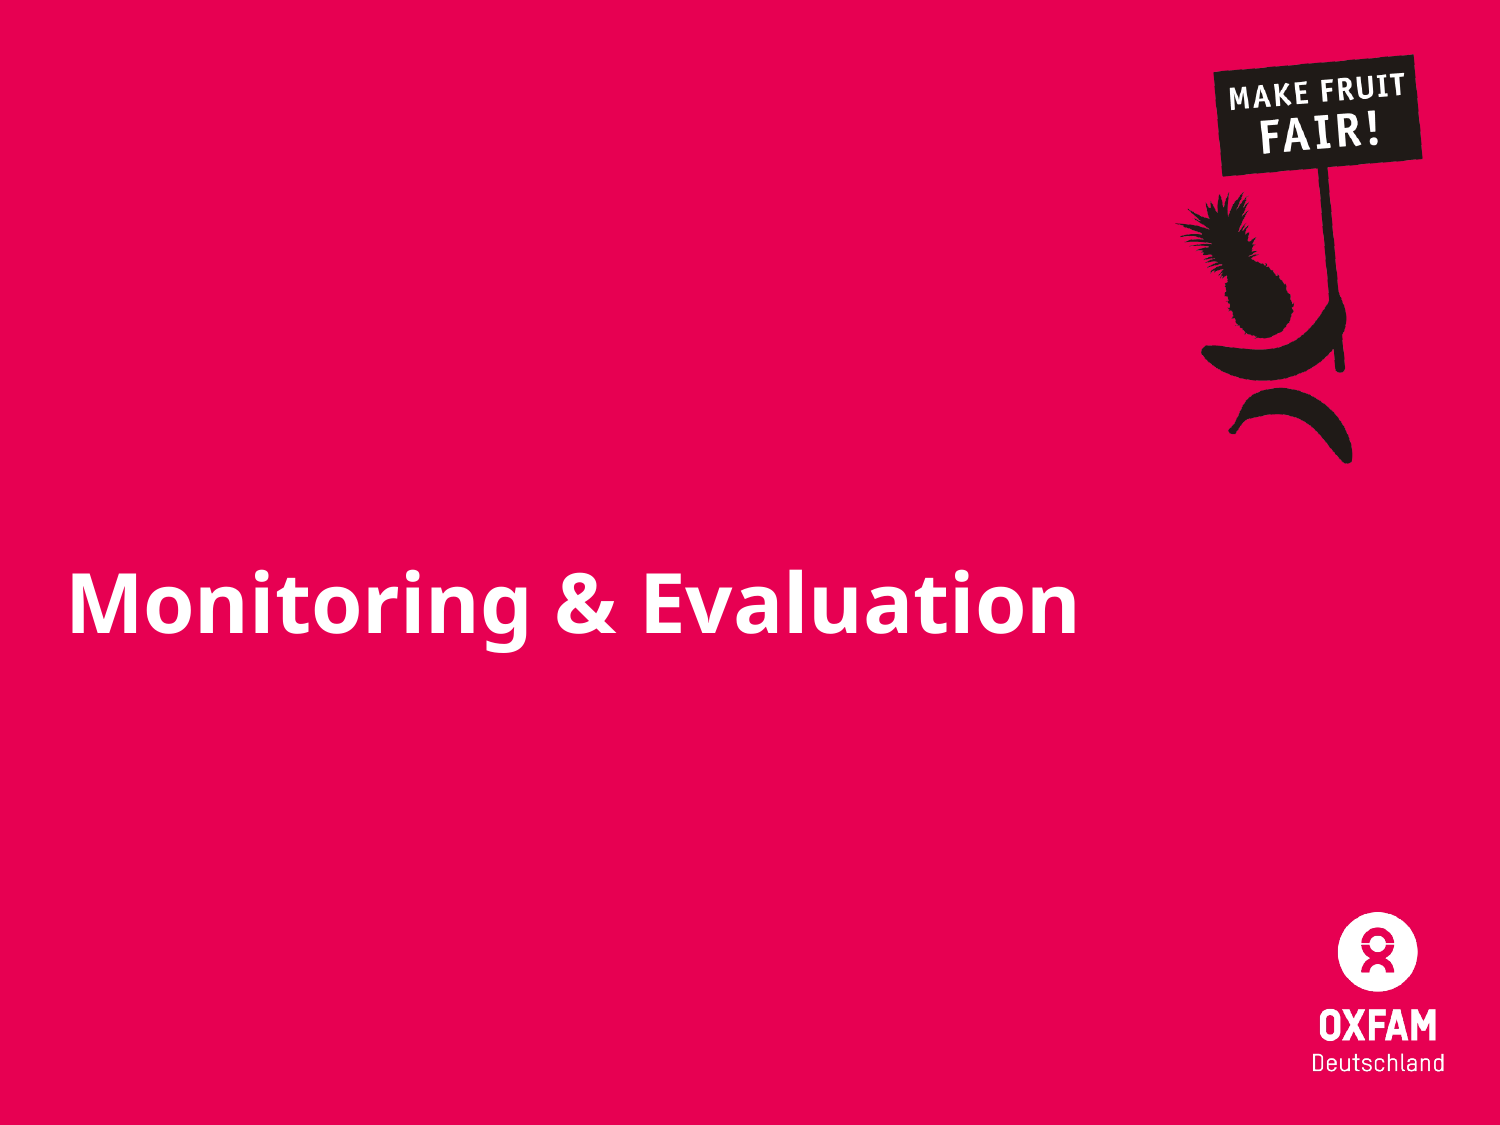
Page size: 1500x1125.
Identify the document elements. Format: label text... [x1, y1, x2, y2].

picture [1304, 903, 1452, 1080]
picture [1174, 54, 1423, 464]
title Monitoring & Evaluation [64, 550, 1454, 823]
